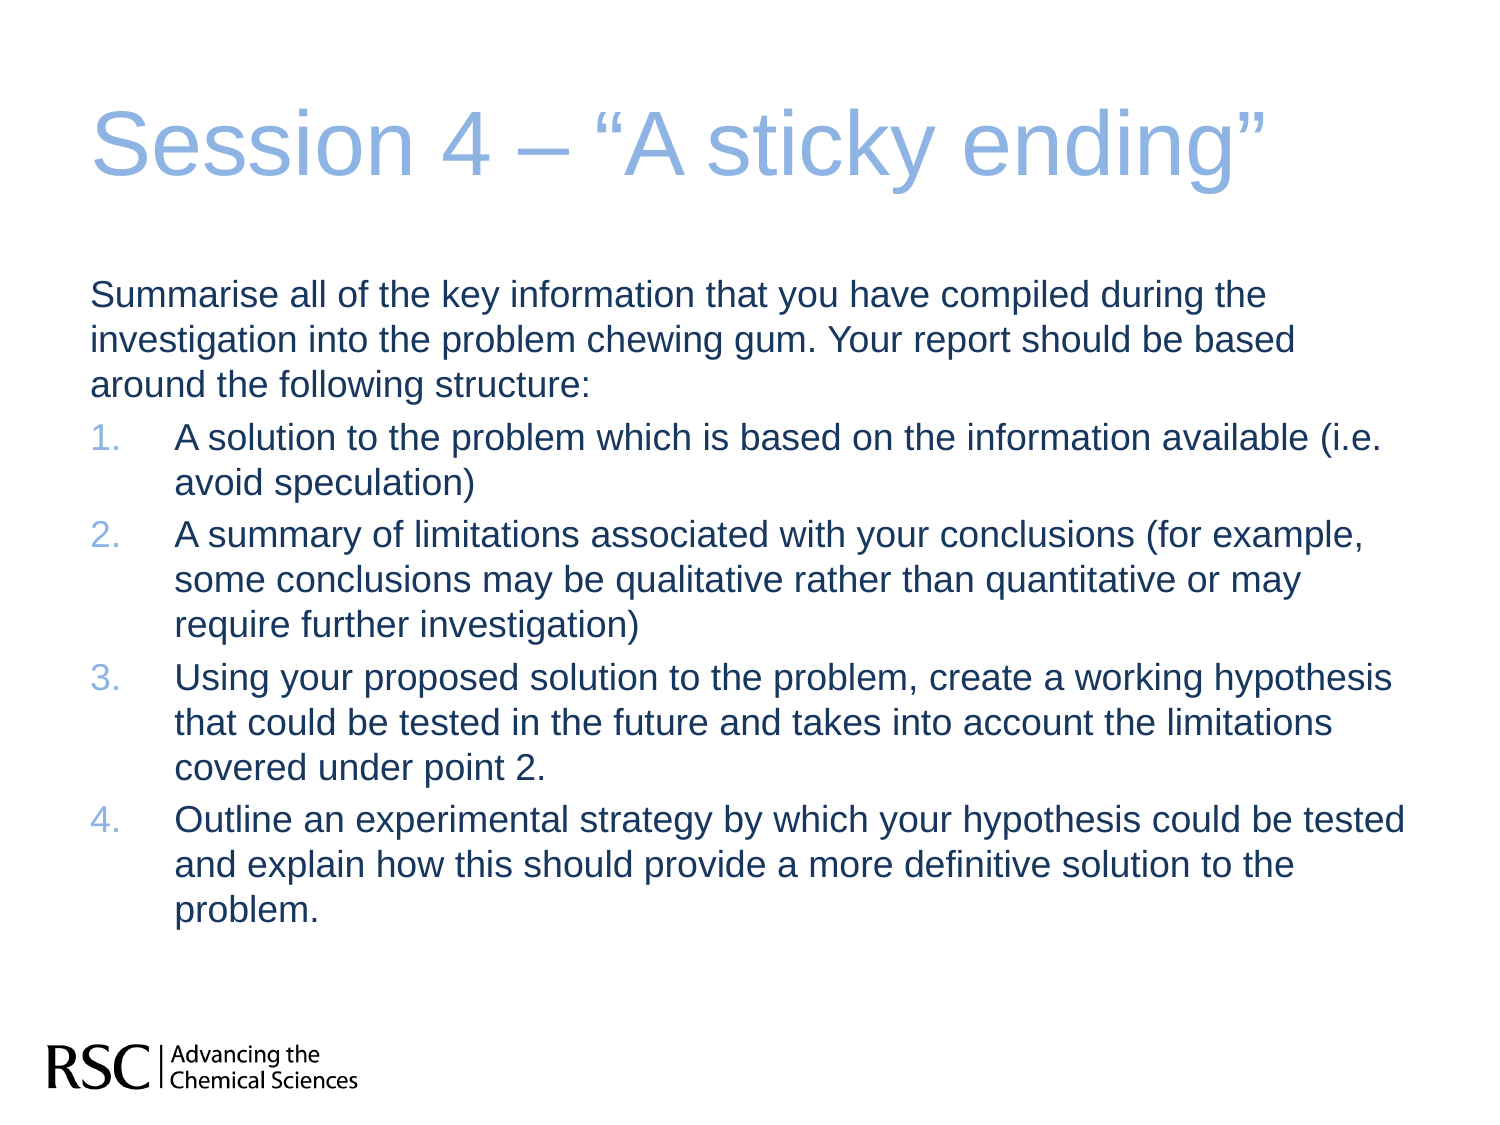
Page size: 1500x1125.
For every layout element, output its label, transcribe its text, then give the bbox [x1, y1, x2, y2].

title Session 4 – “A sticky ending” [75, 45, 1425, 233]
list Summarise all of the key information that you have compiled during the investigation into the problem chewing gum. Your report should be based around the following structure: A solution to the problem which is based on the information available (i.e. avoid speculation) A summary of limitations associated with your conclusions (for example, some conclusions may be qualitative rather than quantitative or may require further investigation) Using your proposed solution to the problem, create a working hypothesis that could be tested in the future and takes into account the limitations covered under point 2. Outline an experimental strategy by which your hypothesis could be tested and explain how this should provide a more definitive solution to the problem. [75, 262, 1425, 1005]
